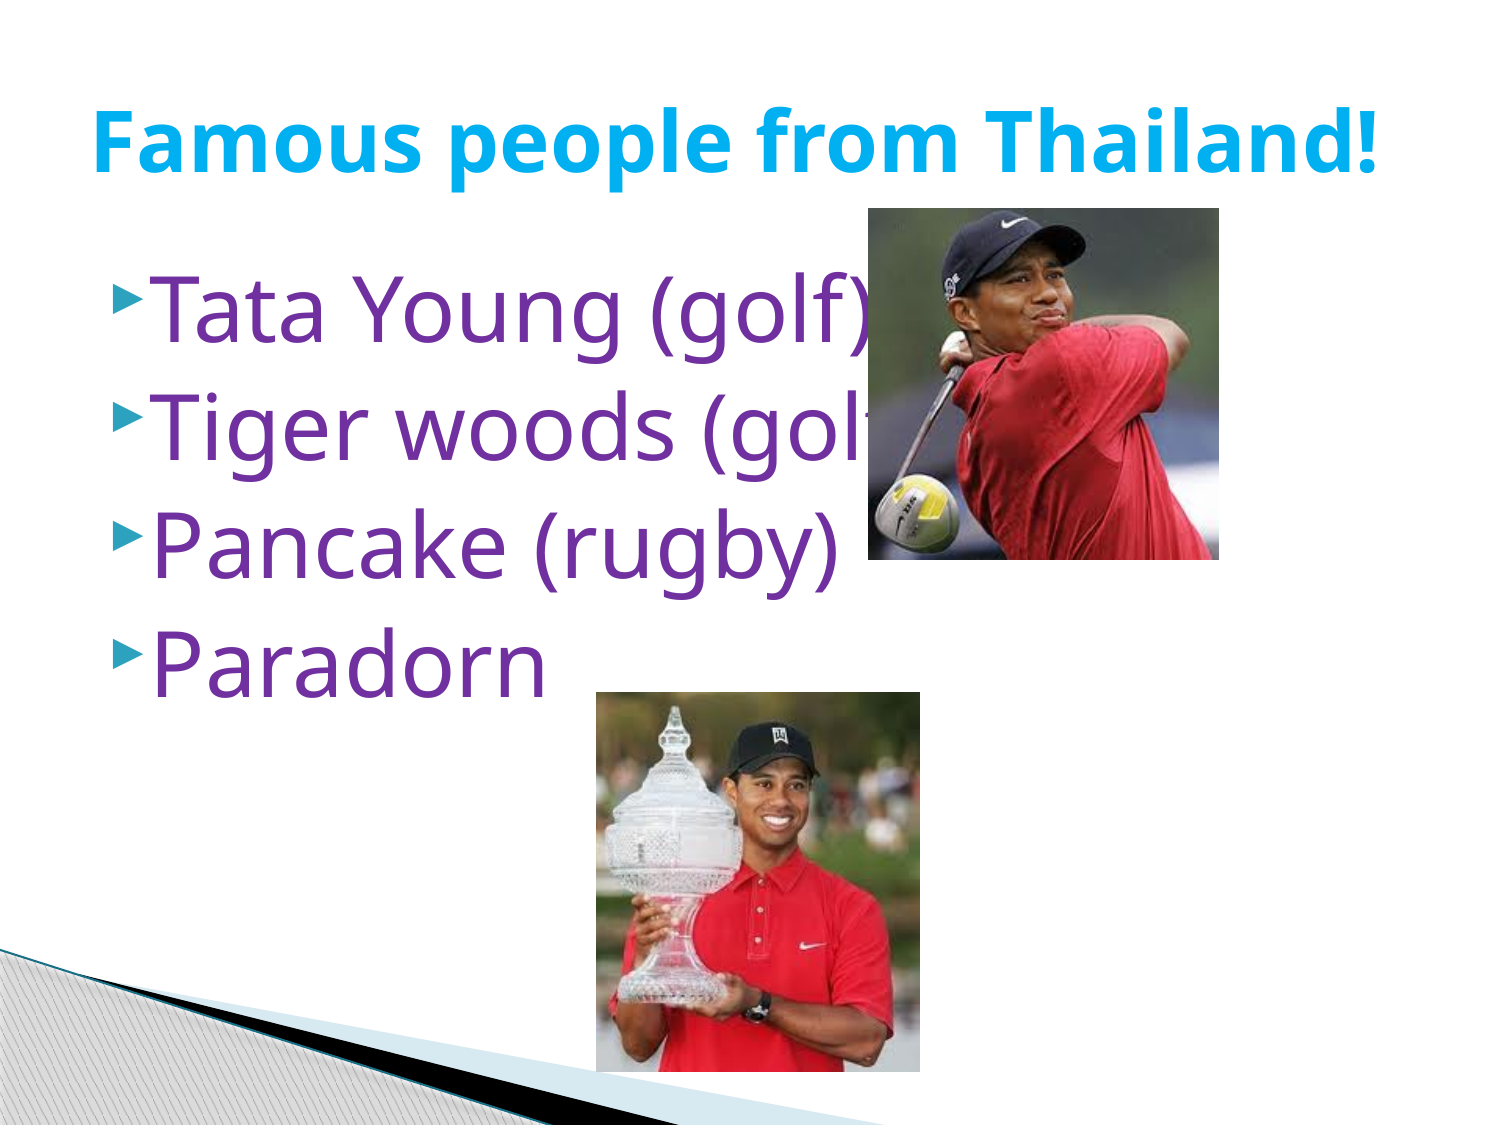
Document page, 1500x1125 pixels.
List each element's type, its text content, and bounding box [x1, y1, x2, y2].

title Famous people from Thailand! [75, 45, 1425, 233]
list Tata Young (golf) Tiger woods (golf) Pancake (rugby) Paradorn [75, 243, 1425, 986]
picture [867, 207, 1219, 560]
picture [596, 692, 921, 1073]
